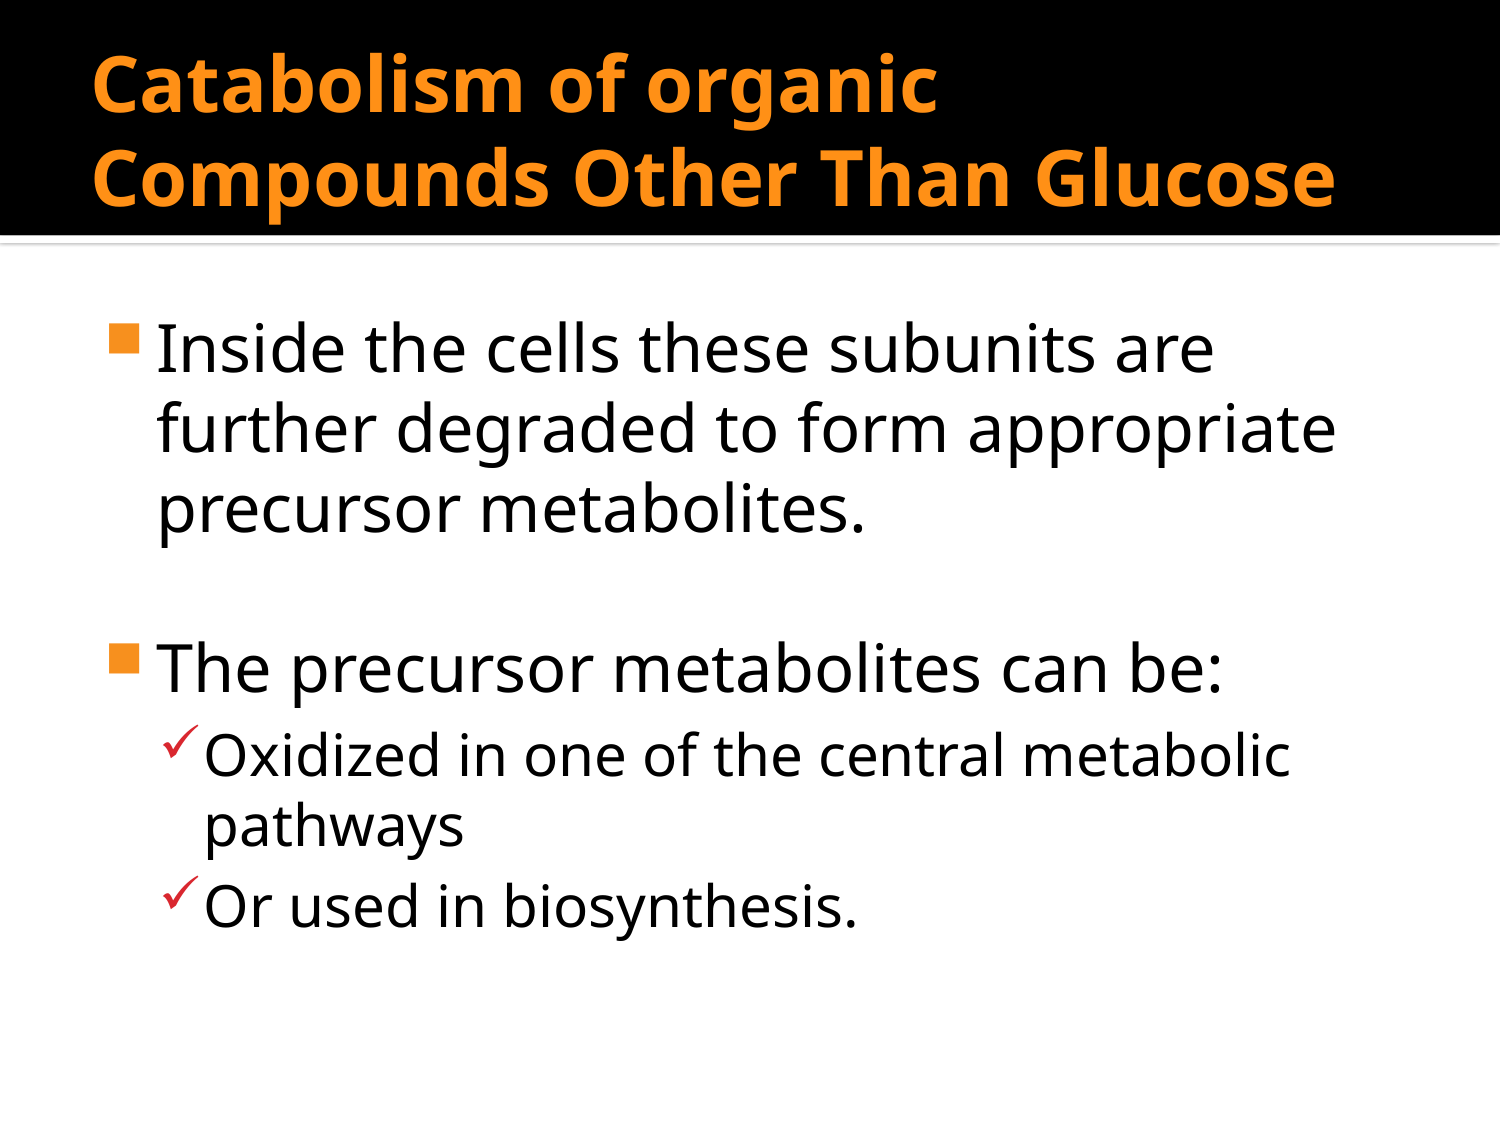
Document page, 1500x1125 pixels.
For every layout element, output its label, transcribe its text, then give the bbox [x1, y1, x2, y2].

title Catabolism of organic Compounds Other Than Glucose [75, 25, 1425, 231]
list Inside the cells these subunits are further degraded to form appropriate precursor metabolites. The precursor metabolites can be: Oxidized in one of the central metabolic pathways Or used in biosynthesis. [75, 291, 1425, 1050]
